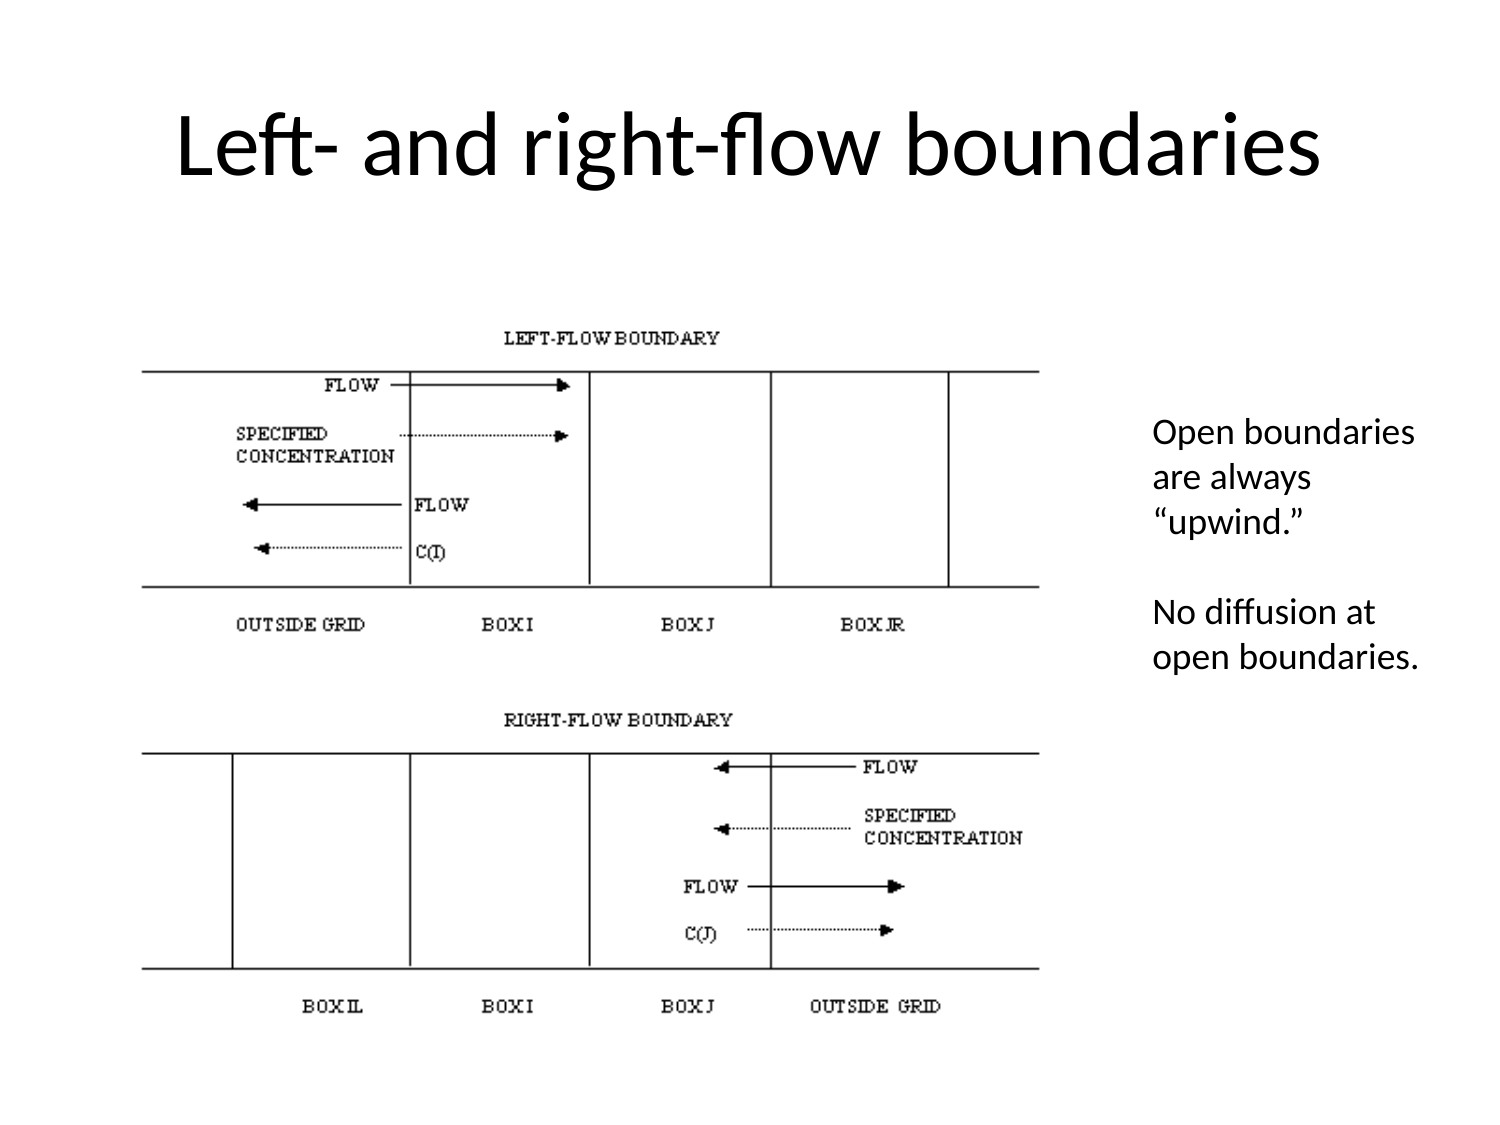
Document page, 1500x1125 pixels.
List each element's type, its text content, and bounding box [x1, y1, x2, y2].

title Left- and right-flow boundaries [75, 45, 1425, 233]
picture [74, 274, 1107, 1076]
text_box Open boundaries are always “upwind.” No diffusion at open boundaries. [1137, 399, 1463, 685]
